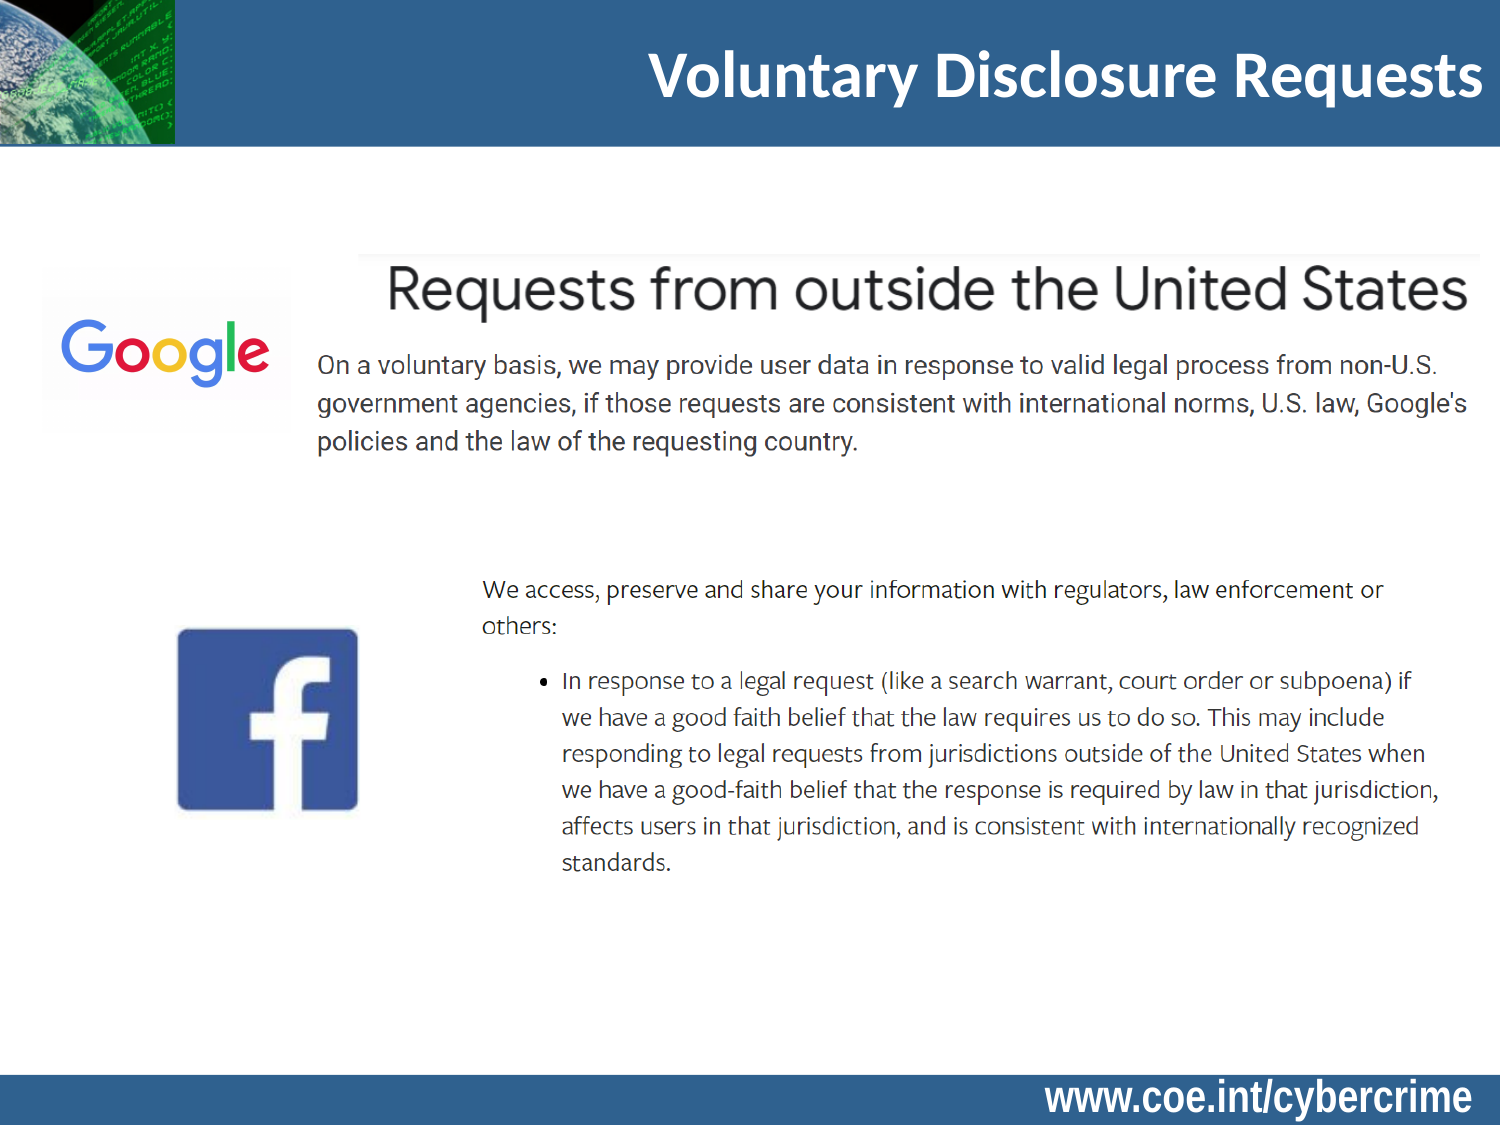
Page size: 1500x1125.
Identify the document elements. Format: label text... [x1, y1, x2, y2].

picture [358, 254, 1481, 339]
picture [316, 340, 1500, 474]
picture [174, 625, 361, 820]
text_box [0, 1073, 1030, 1125]
picture [42, 267, 292, 434]
picture [0, 0, 175, 144]
text_box Voluntary Disclosure Requests [177, 0, 1500, 149]
picture [467, 566, 1457, 875]
text_box www.coe.int/cybercrime [1030, 1059, 1500, 1125]
